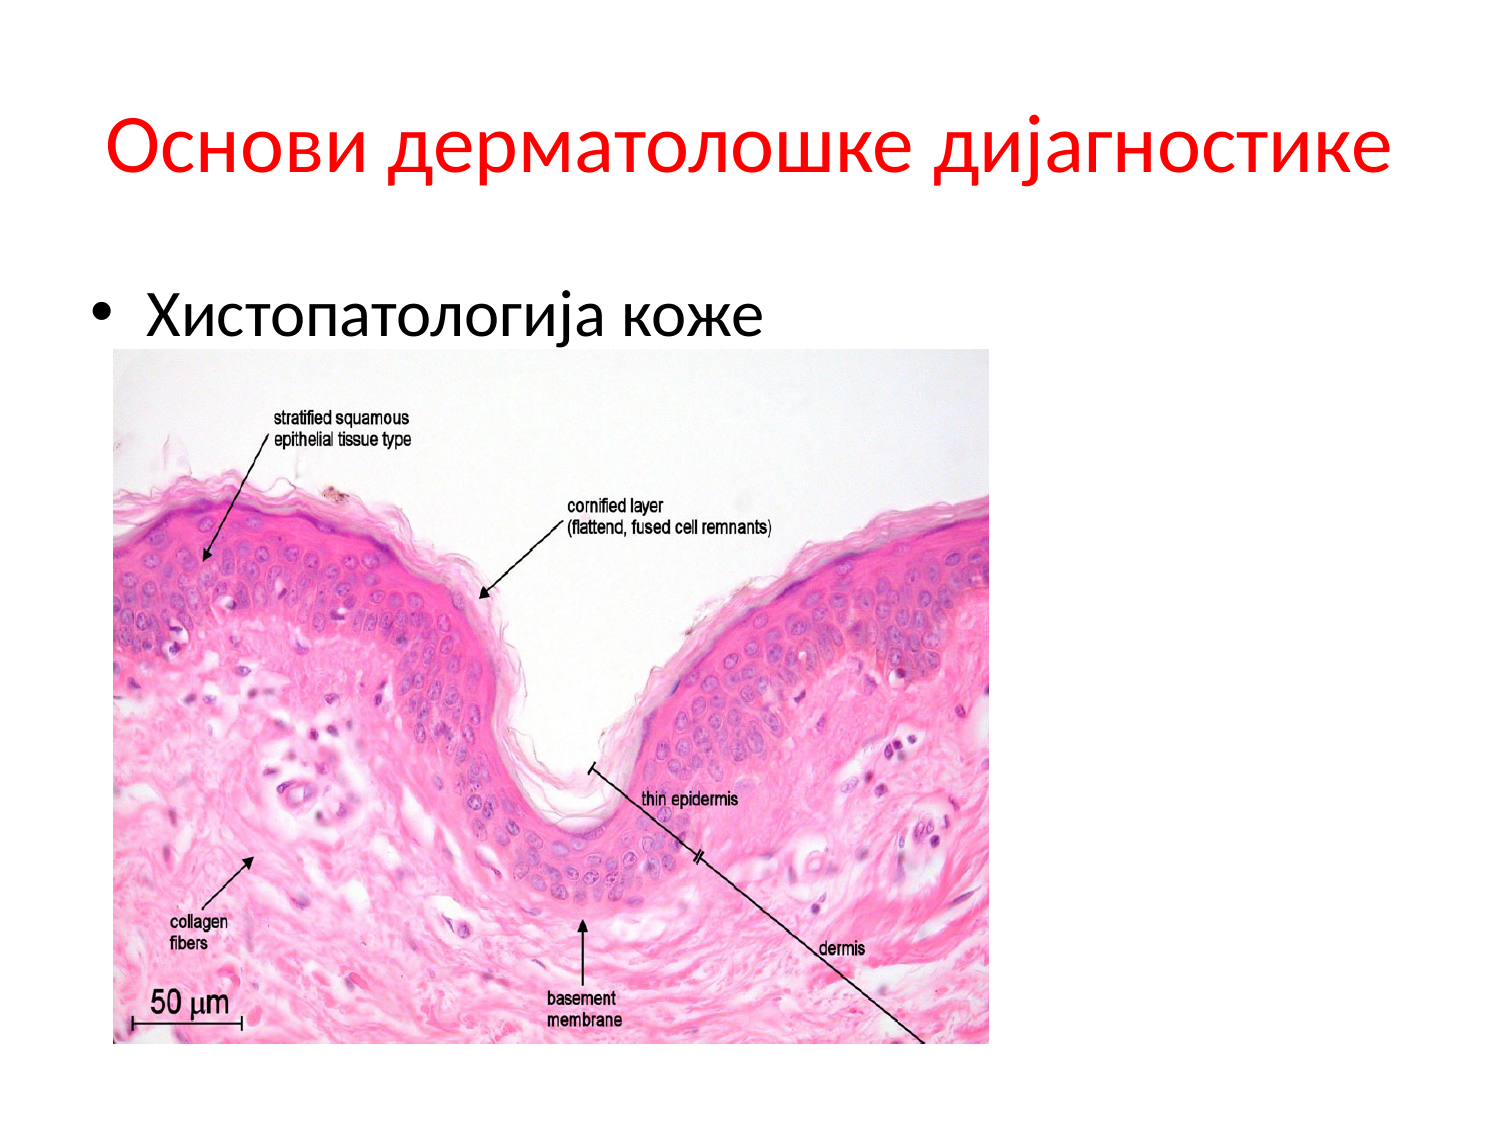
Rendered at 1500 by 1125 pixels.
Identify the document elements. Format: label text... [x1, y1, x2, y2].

picture [113, 349, 989, 1044]
list Хистопатологија коже [75, 262, 1425, 1005]
title Основи дерматолошке дијагностике [75, 45, 1425, 233]
